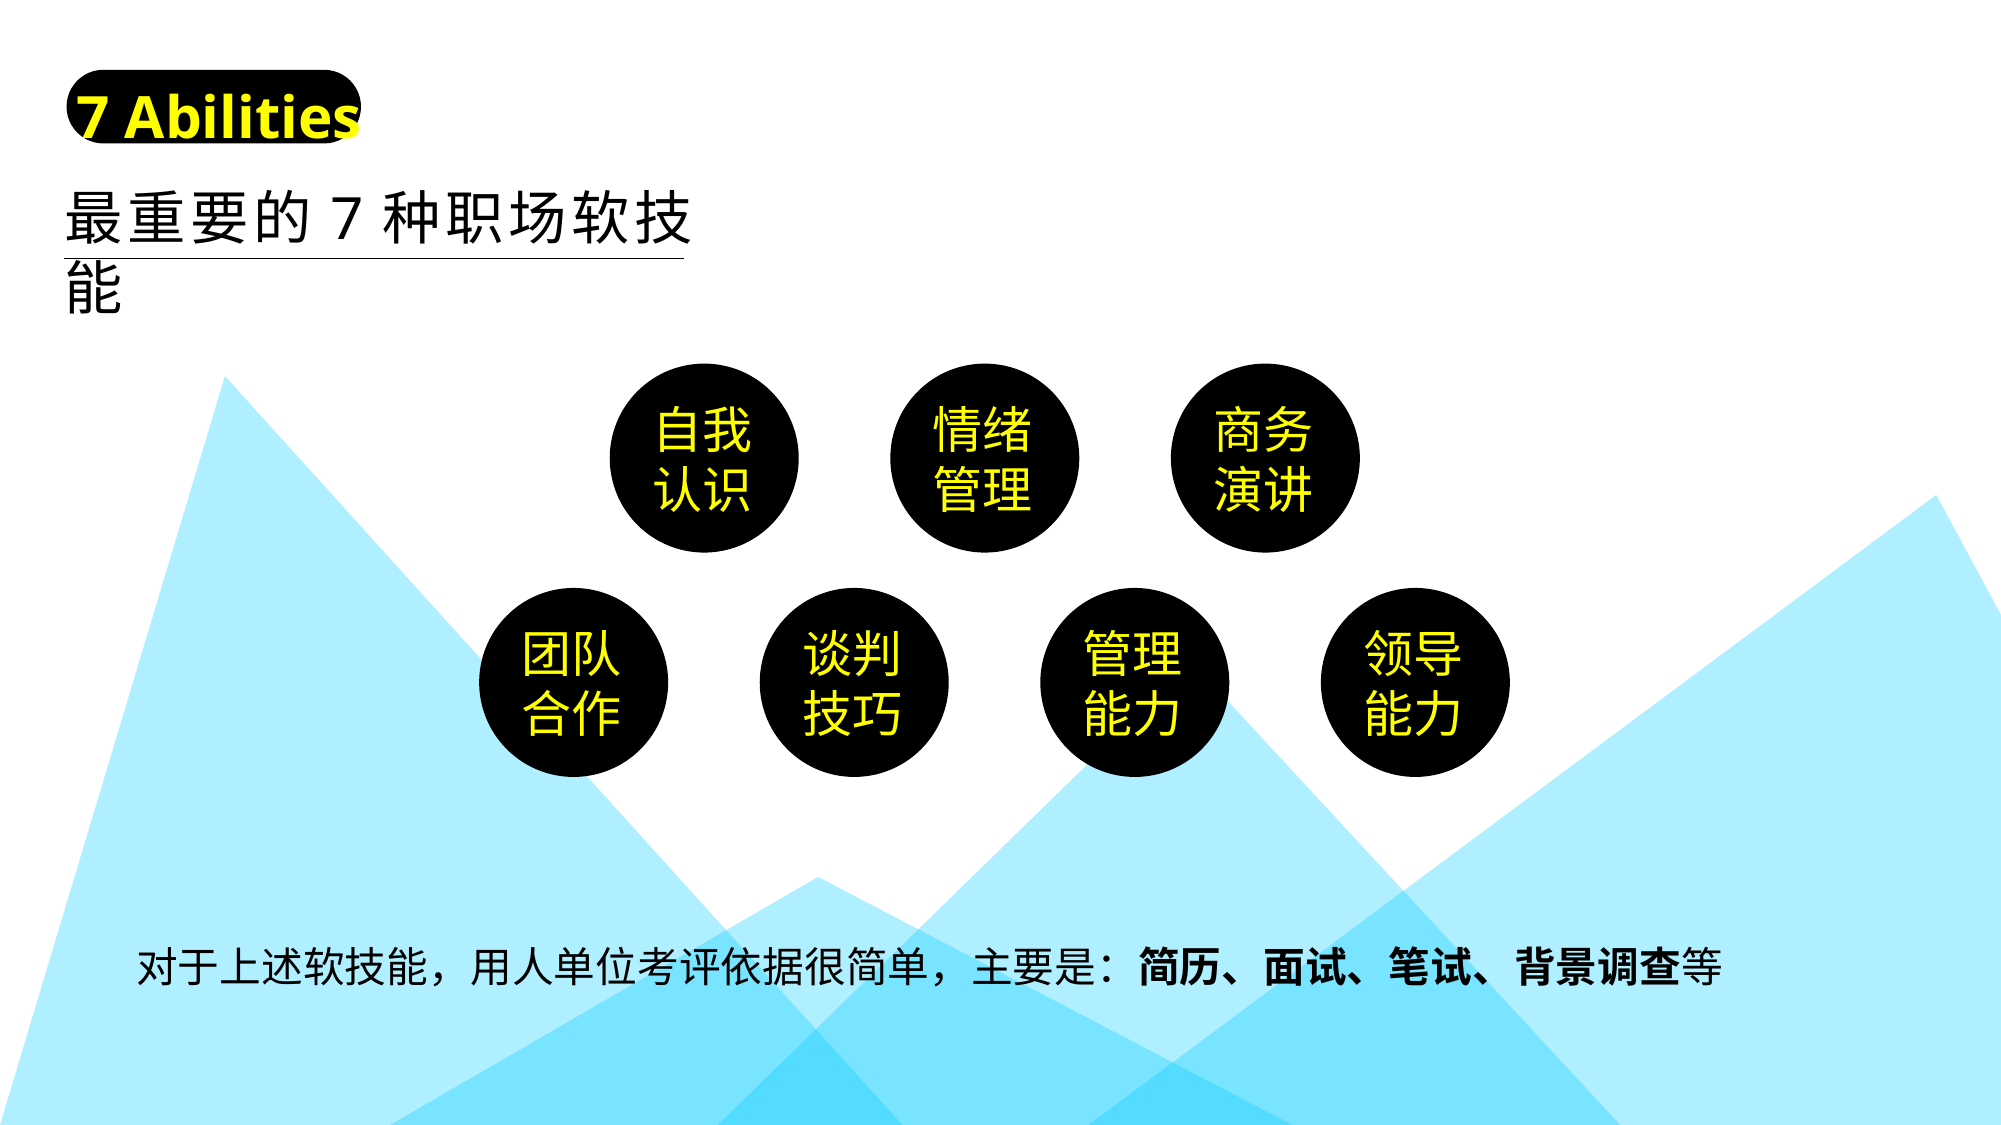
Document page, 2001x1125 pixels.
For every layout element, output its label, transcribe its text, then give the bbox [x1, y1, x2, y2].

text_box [66, 58, 402, 155]
text_box 商务演讲 [1169, 362, 1361, 554]
text_box 谈判技巧 [758, 586, 950, 778]
text_box 自我认识 [608, 362, 800, 554]
text_box 管理能力 [1039, 586, 1231, 778]
text_box 领导能力 [1319, 586, 1511, 778]
text_box 最重要的7种职场软技能 [49, 173, 708, 329]
text_box 对于上述软技能，用人单位考评依据很简单，主要是：简历、面试、笔试、背景调查等 [121, 933, 1779, 999]
text_box 情绪管理 [889, 362, 1081, 554]
text_box 团队合作 [478, 586, 670, 778]
